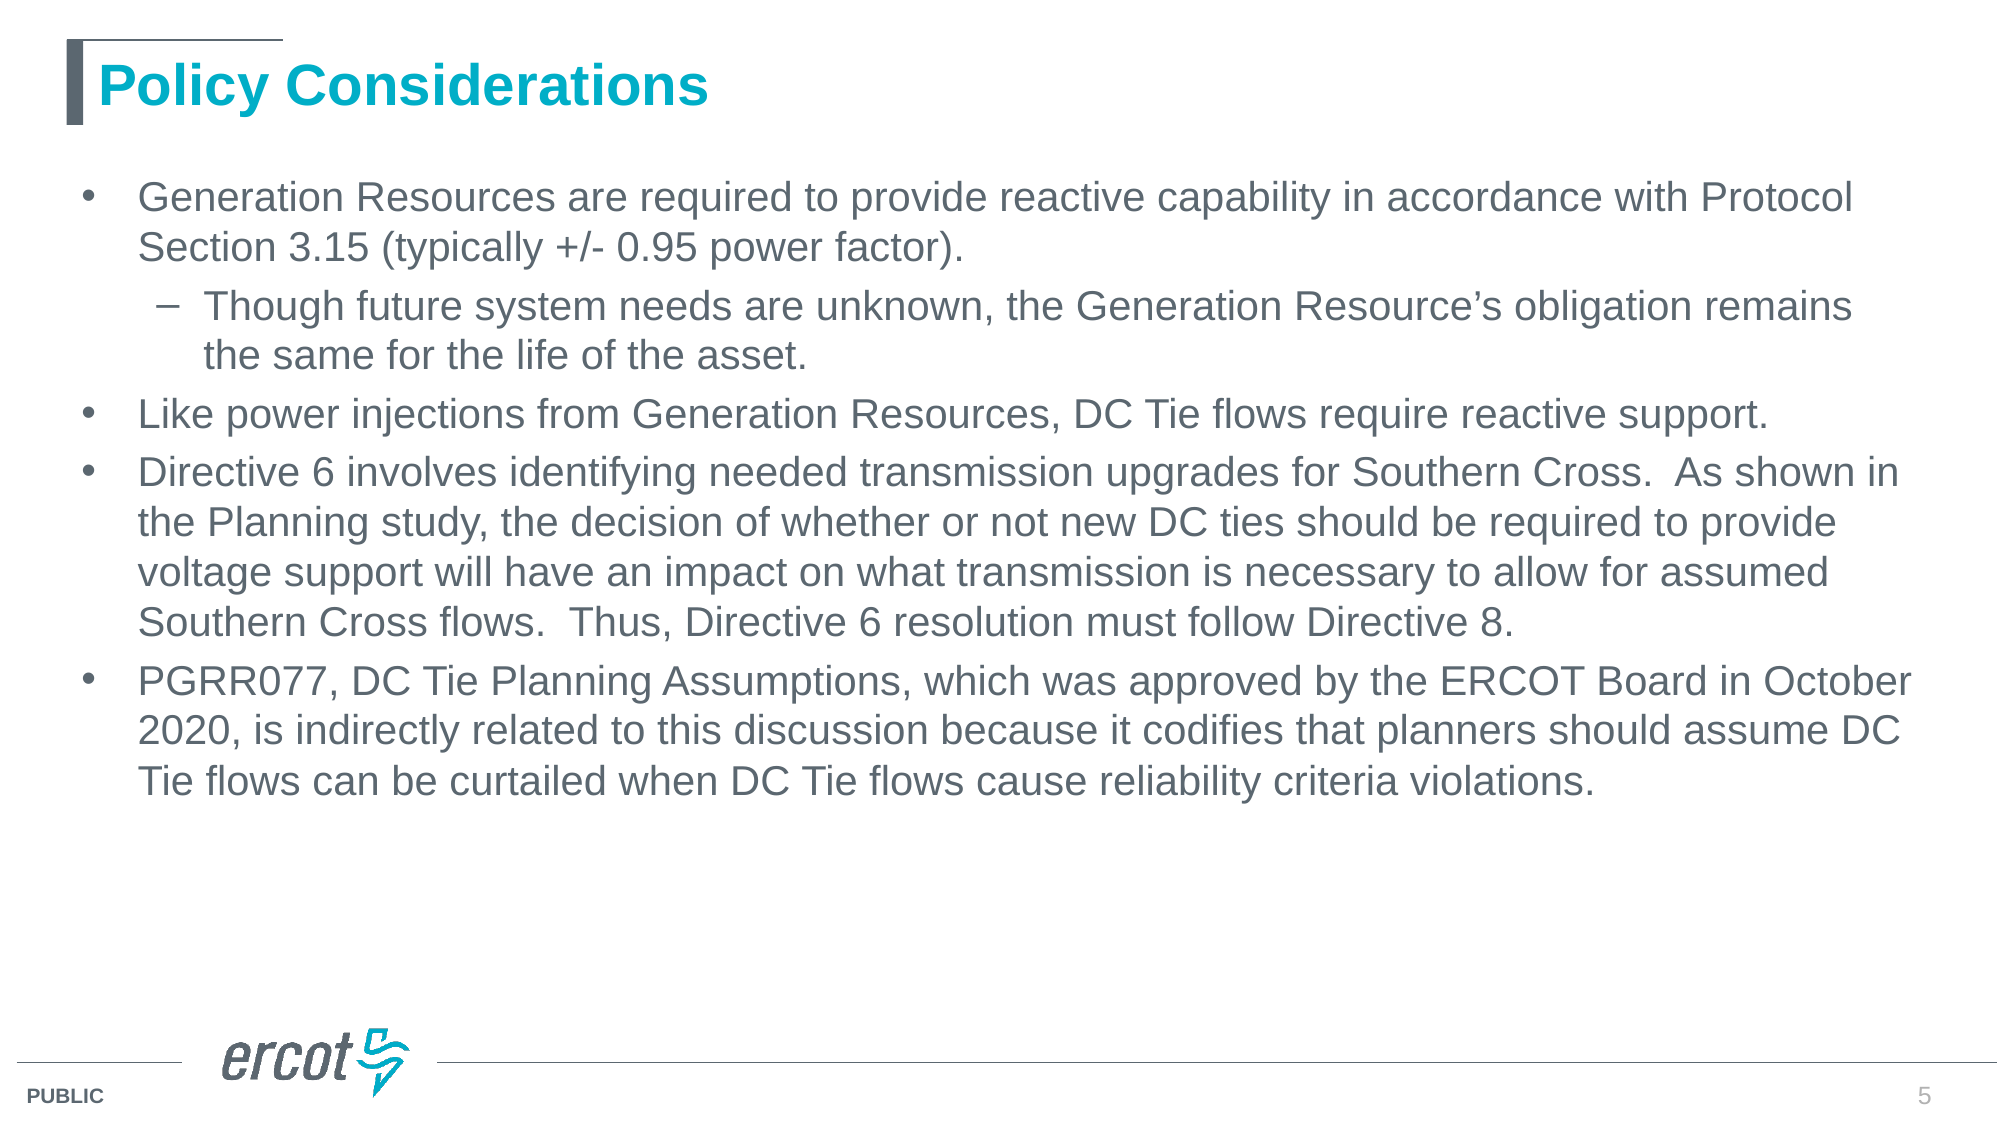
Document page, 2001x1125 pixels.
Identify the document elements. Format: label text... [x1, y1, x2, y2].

list Generation Resources are required to provide reactive capability in accordance with Protocol Section 3.15 (typically +/- 0.95 power factor). Though future system needs are unknown, the Generation Resource’s obligation remains the same for the life of the asset. Like power injections from Generation Resources, DC Tie flows require reactive support. Directive 6 involves identifying needed transmission upgrades for Southern Cross. As shown in the Planning study, the decision of whether or not new DC ties should be required to provide voltage support will have an impact on what transmission is necessary to allow for assumed Southern Cross flows. Thus, Directive 6 resolution must follow Directive 8. PGRR077, DC Tie Planning Assumptions, which was approved by the ERCOT Board in October 2020, is indirectly related to this discussion because it codifies that planners should assume DC Tie flows can be curtailed when DC Tie flows cause reliability criteria violations. [66, 162, 1934, 992]
title Policy Considerations [83, 39, 1934, 125]
picture [218, 1024, 413, 1100]
slide_number 5 [1866, 1076, 1984, 1113]
